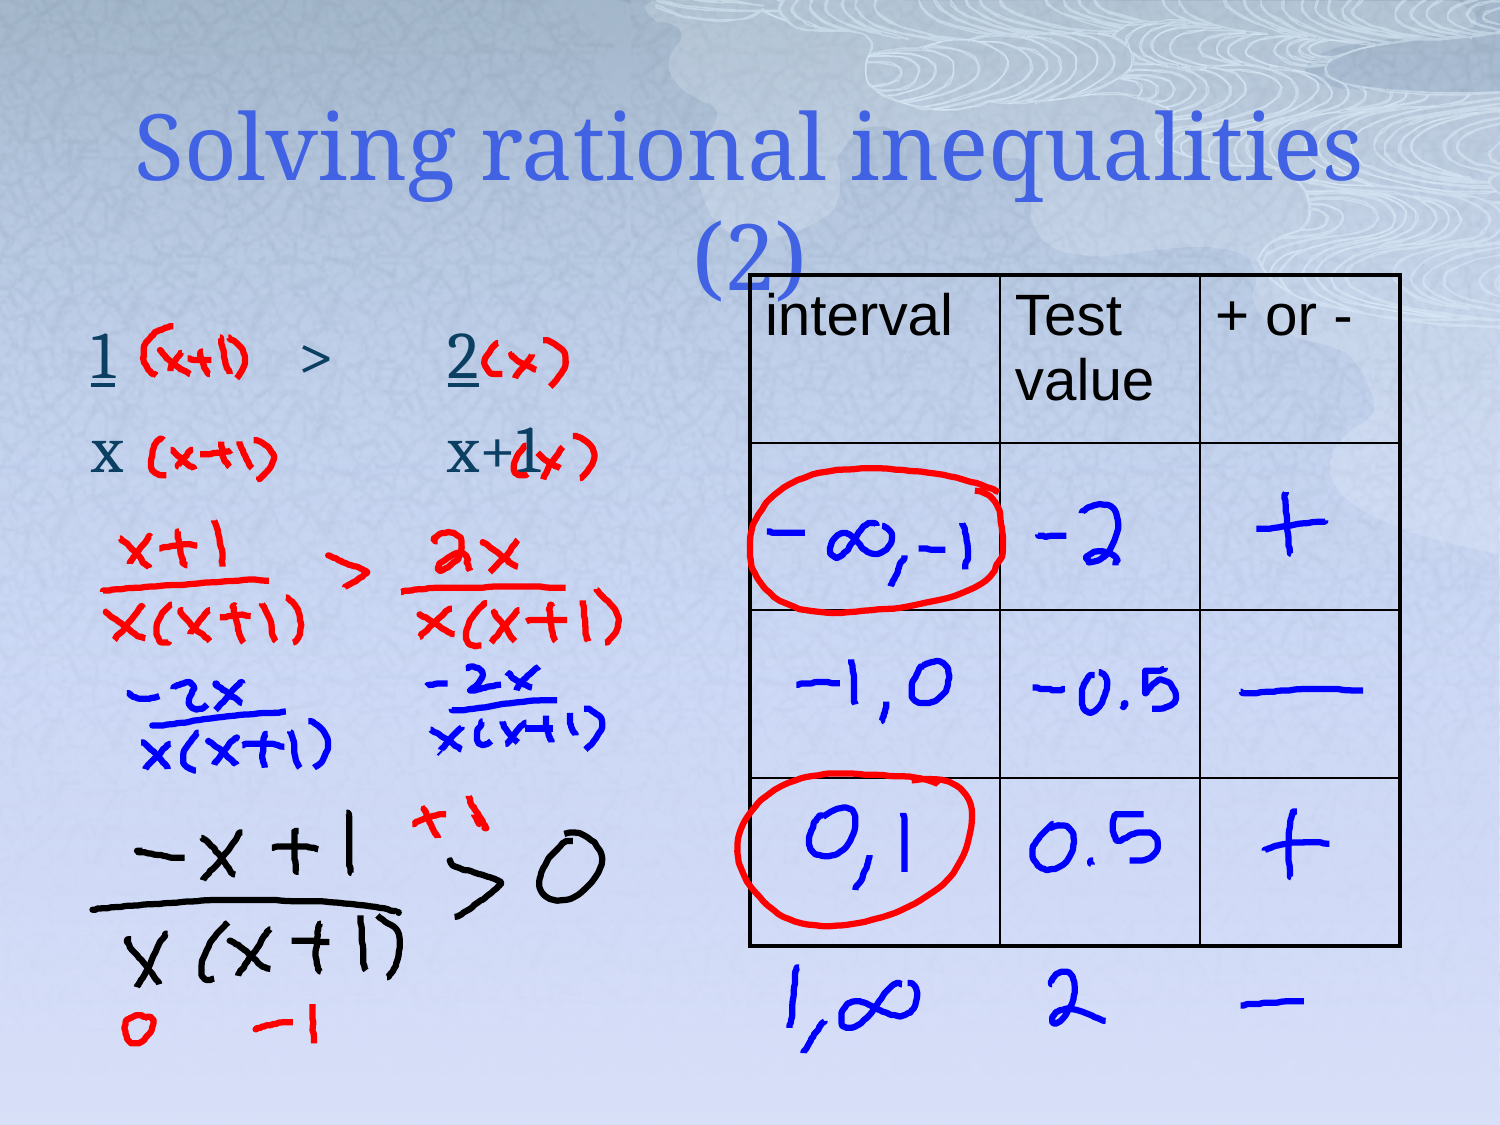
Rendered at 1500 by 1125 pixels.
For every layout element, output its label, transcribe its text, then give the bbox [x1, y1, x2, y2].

text_box [113, 605, 143, 641]
text_box [170, 449, 182, 459]
text_box [1288, 810, 1297, 842]
text_box [802, 1020, 825, 1054]
text_box [548, 604, 557, 642]
text_box [506, 671, 521, 683]
text_box [170, 352, 182, 372]
text_box [543, 339, 567, 387]
text_box [228, 336, 246, 379]
text_box [377, 915, 401, 978]
text_box [215, 682, 229, 694]
table_cell [752, 571, 795, 609]
text_box [433, 531, 471, 572]
text_box [271, 845, 293, 849]
text_box [483, 342, 503, 375]
text_box [202, 831, 243, 881]
text_box [1112, 813, 1159, 861]
text_box [840, 982, 918, 1029]
table_cell [752, 611, 999, 777]
text_box [490, 609, 520, 643]
text_box [1283, 492, 1289, 524]
text_box [1081, 671, 1108, 714]
text_box [1288, 848, 1294, 878]
text_box [468, 795, 487, 829]
text_box [237, 928, 271, 976]
text_box [512, 737, 519, 743]
table_header Test value [1001, 277, 1199, 442]
text_box [1256, 520, 1326, 530]
text_box [401, 585, 566, 593]
text_box [159, 349, 174, 363]
table_cell [1001, 444, 1199, 609]
text_box [314, 923, 322, 973]
text_box [151, 710, 286, 726]
text_box [293, 830, 299, 873]
text_box [419, 608, 452, 638]
text_box [1032, 823, 1075, 871]
text_box [1144, 667, 1177, 710]
text_box [523, 683, 533, 689]
text_box [513, 445, 528, 476]
text_box [538, 831, 603, 902]
text_box [253, 439, 275, 480]
text_box [451, 699, 558, 711]
text_box [584, 708, 603, 750]
text_box [238, 441, 253, 469]
text_box [516, 666, 540, 691]
text_box [582, 600, 589, 642]
text_box [177, 449, 193, 468]
table_cell [903, 564, 999, 609]
text_box [537, 452, 551, 464]
text_box [150, 438, 167, 476]
text_box [136, 933, 168, 988]
text_box [155, 604, 172, 644]
text_box [123, 1014, 155, 1044]
text_box [261, 733, 268, 768]
text_box [473, 814, 482, 826]
text_box [105, 611, 126, 627]
table_cell [1201, 444, 1398, 609]
text_box [1037, 534, 1067, 538]
text_box [102, 578, 269, 592]
text_box [596, 589, 620, 644]
text_box [308, 720, 329, 769]
text_box [510, 353, 525, 365]
text_box [126, 938, 148, 969]
text_box [505, 722, 527, 745]
table_cell [752, 779, 999, 944]
table_cell [752, 444, 999, 523]
text_box [412, 817, 428, 825]
text_box [179, 609, 196, 628]
text_box [91, 899, 397, 913]
table_header interval [752, 277, 999, 442]
text_box [736, 772, 973, 927]
text_box [788, 966, 800, 1028]
text_box [1081, 503, 1119, 566]
text_box [465, 666, 502, 691]
text_box [1286, 527, 1292, 555]
text_box [201, 837, 221, 859]
text_box [850, 659, 856, 705]
text_box [1240, 1000, 1304, 1006]
text_box [289, 731, 301, 769]
text_box [545, 715, 553, 743]
text_box [261, 603, 277, 642]
text_box [199, 351, 210, 375]
text_box [126, 626, 146, 639]
text_box [195, 627, 211, 642]
text_box [880, 701, 887, 722]
text_box [213, 520, 224, 567]
text_box [1264, 841, 1330, 851]
table_cell [1001, 779, 1199, 944]
text_box [429, 813, 447, 819]
text_box [213, 736, 239, 766]
text_box [175, 363, 191, 375]
table_header + or - [1201, 277, 1398, 442]
text_box [449, 860, 502, 918]
text_box [157, 756, 169, 770]
text_box [911, 660, 950, 704]
text_box [1240, 688, 1364, 694]
text_box [142, 325, 174, 376]
text_box [465, 602, 487, 647]
text_box [182, 732, 199, 772]
text_box [189, 609, 210, 635]
text_box [252, 956, 271, 970]
text_box [435, 623, 455, 635]
text_box [200, 922, 229, 981]
text_box [215, 681, 243, 711]
list 1 > 2 x x+1 [76, 304, 1430, 1032]
text_box [505, 558, 519, 568]
text_box [542, 446, 564, 480]
text_box [220, 441, 230, 468]
text_box [572, 435, 596, 479]
text_box [255, 1021, 293, 1030]
text_box [359, 915, 367, 971]
text_box [285, 597, 302, 644]
text_box [222, 859, 236, 876]
table_cell [1201, 611, 1398, 777]
text_box [1032, 687, 1065, 691]
text_box [569, 712, 577, 736]
text_box [232, 604, 245, 643]
text_box [141, 741, 157, 757]
text_box [796, 681, 840, 686]
text_box [183, 543, 198, 547]
text_box [346, 812, 353, 874]
text_box [476, 720, 492, 746]
text_box [501, 721, 513, 737]
table_cell [1201, 779, 1398, 944]
text_box [177, 530, 188, 566]
text_box [493, 611, 504, 626]
title Solving rational inequalities (2) [75, 105, 1425, 293]
text_box [267, 743, 285, 748]
text_box [299, 845, 319, 850]
text_box [1050, 971, 1106, 1025]
text_box [172, 681, 208, 710]
text_box [126, 692, 160, 700]
text_box [119, 538, 136, 554]
text_box [423, 808, 439, 839]
text_box [144, 743, 171, 770]
text_box [489, 539, 519, 573]
text_box [159, 544, 179, 549]
text_box [219, 336, 231, 375]
text_box [136, 850, 185, 859]
text_box [426, 682, 448, 687]
text_box [200, 451, 222, 455]
text_box [129, 535, 152, 564]
text_box [327, 554, 368, 588]
text_box [749, 467, 1004, 614]
table_cell [1001, 611, 1199, 777]
